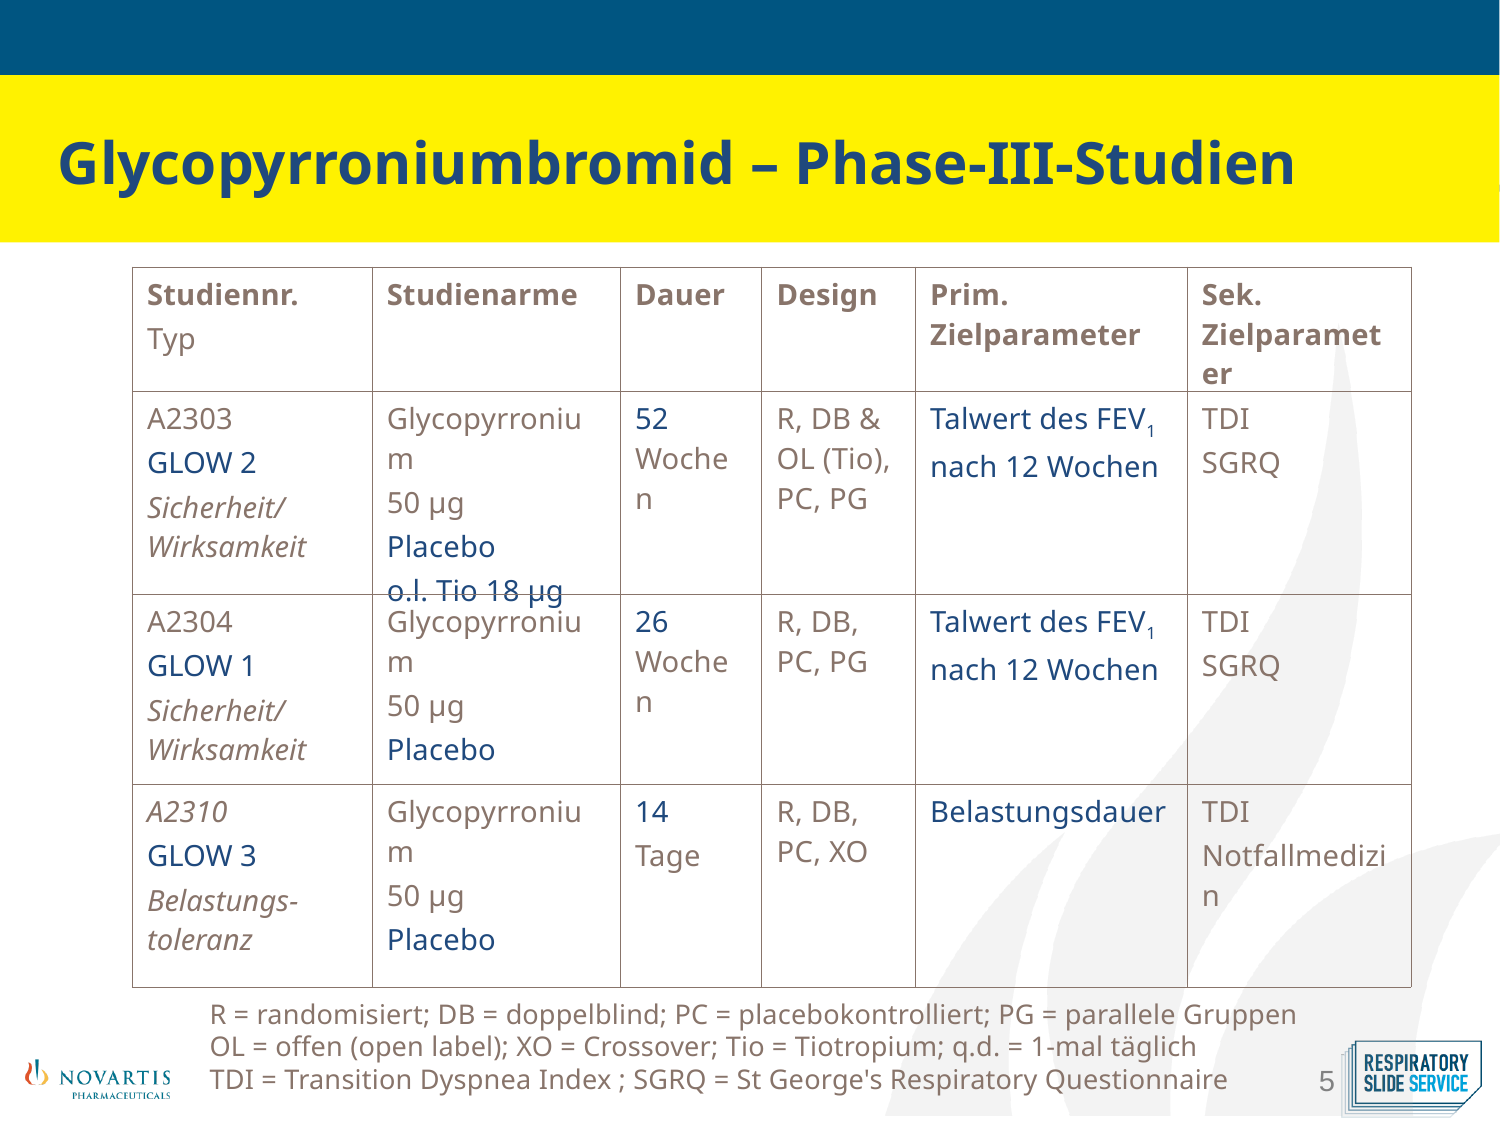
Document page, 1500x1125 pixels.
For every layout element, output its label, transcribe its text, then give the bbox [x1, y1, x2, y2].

table_cell 14 Tage [621, 785, 761, 987]
table_header Studiennr. Typ [133, 268, 372, 391]
table_cell Talwert des FEV1 nach 12 Wochen [916, 392, 1187, 594]
table_cell R, DB, PC, XO [762, 785, 915, 987]
table_cell R, DB & OL (Tio), PC, PG [762, 392, 915, 594]
text_box Glycopyrroniumbromid – Phase-III-Studien [43, 118, 1318, 274]
table_cell TDI SGRQ [1188, 392, 1411, 594]
table_cell Glycopyrronium 50 µg Placebo [373, 595, 620, 784]
table_header Sek. Zielparameter [1188, 268, 1411, 391]
table_cell A2304 GLOW 1 Sicherheit/ Wirksamkeit [133, 595, 372, 784]
table_cell A2310 GLOW 3 Belastungs-toleranz [133, 785, 372, 987]
table_cell R, DB, PC, PG [762, 595, 915, 784]
table_cell Glycopyrronium 50 µg Placebo o.l. Tio 18 µg [373, 392, 620, 594]
text_box R = randomisiert; DB = doppelblind; PC = placebokontrolliert; PG = parallele Gruppen OL = offen (open label); XO = Crossover; Tio = Tiotropium; q.d. = 1-mal täglich TDI = Transition Dyspnea Index ; SGRQ = St George's Respiratory Questionnaire [194, 989, 1500, 1103]
table_header Prim. Zielparameter [916, 268, 1187, 391]
table_cell TDI Notfallmedizin [1188, 785, 1411, 987]
table_cell A2303 GLOW 2 Sicherheit/ Wirksamkeit [133, 392, 372, 594]
table_cell 52 Wochen [621, 392, 761, 594]
table_cell Talwert des FEV1 nach 12 Wochen [916, 595, 1187, 784]
picture [25, 1059, 170, 1099]
table_cell TDI SGRQ [1188, 595, 1411, 784]
table_cell Glycopyrronium 50 µg Placebo [373, 785, 620, 987]
picture [1328, 1103, 1497, 1125]
table_header Studienarme [373, 268, 620, 391]
table_header Design [762, 268, 915, 391]
table_cell Belastungsdauer [916, 785, 1187, 987]
table_cell 26 Wochen [621, 595, 761, 784]
table_header Dauer [621, 268, 761, 391]
